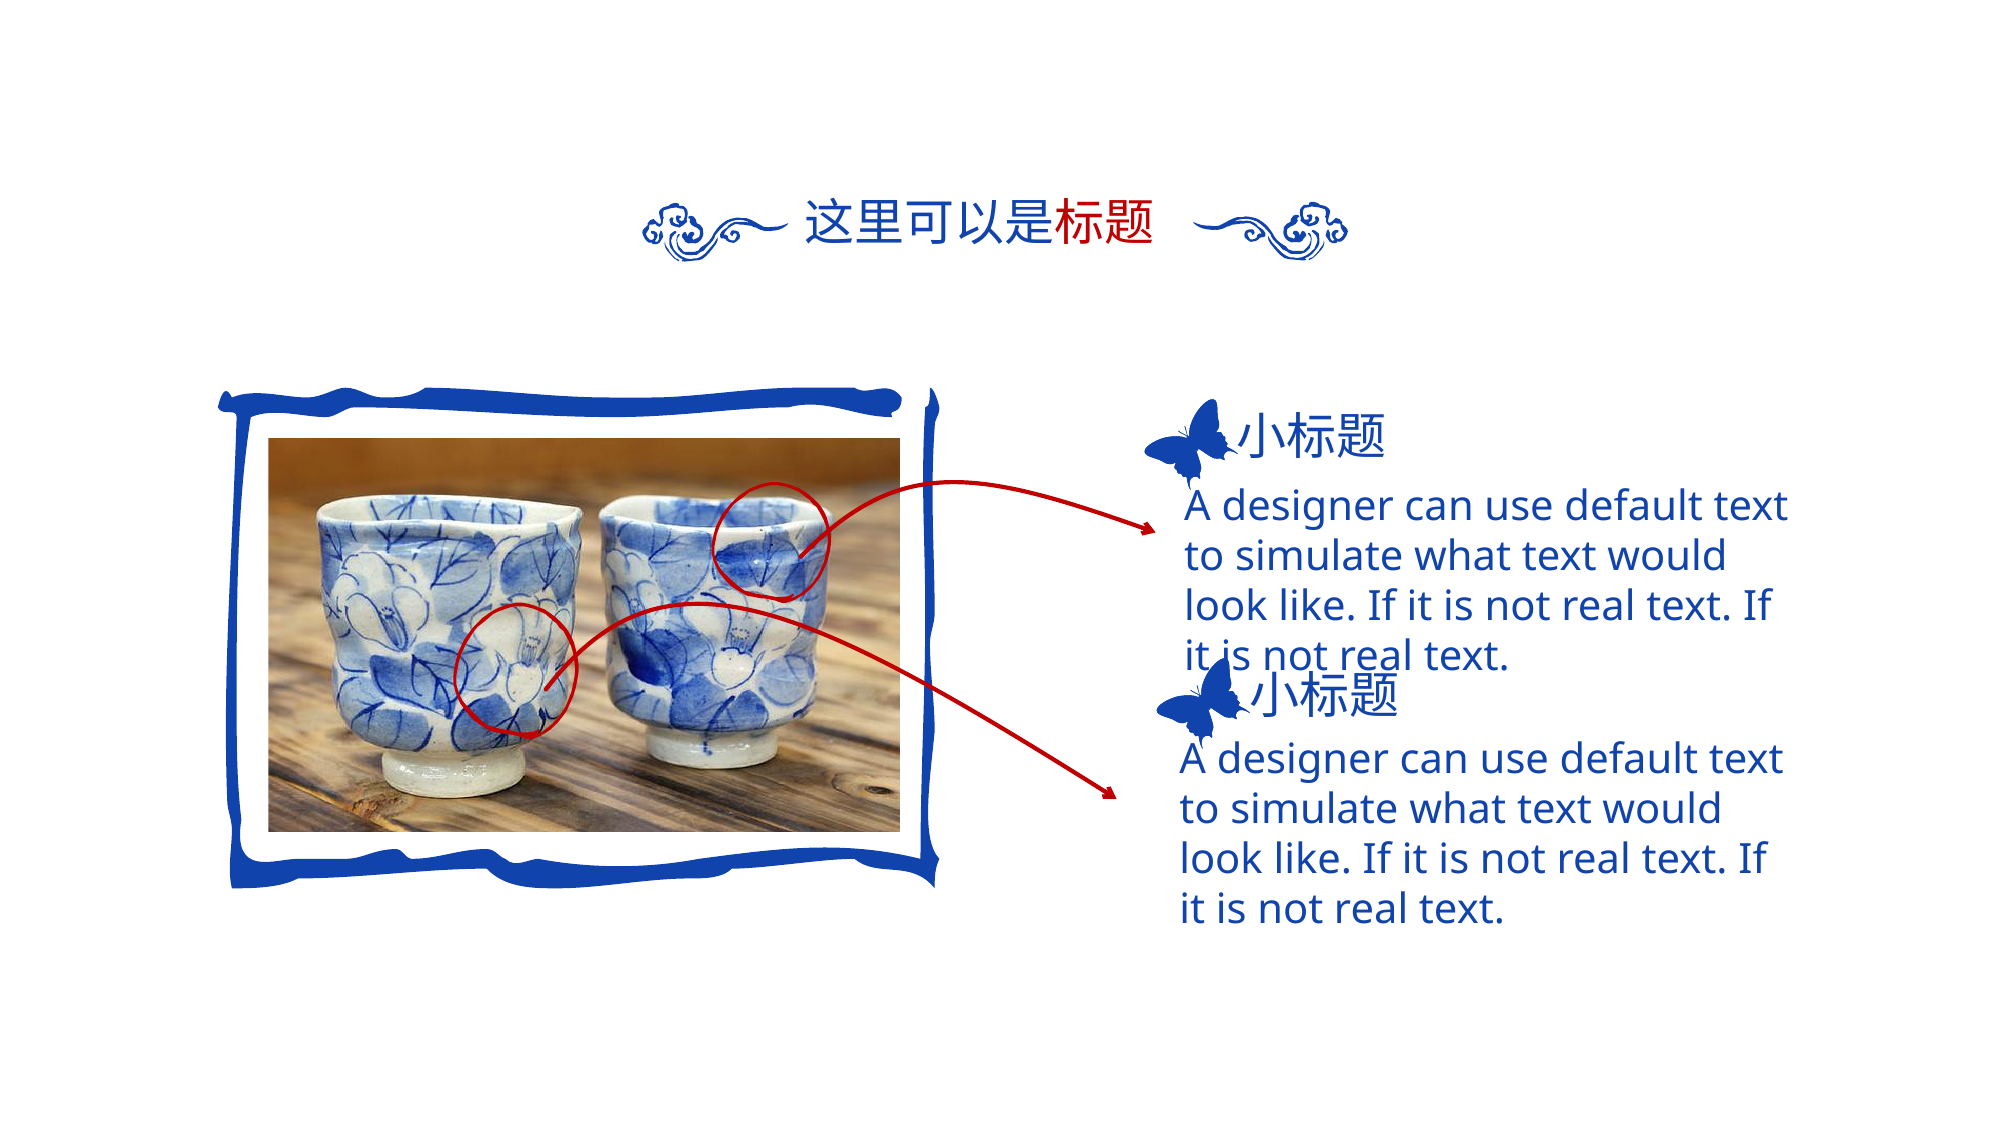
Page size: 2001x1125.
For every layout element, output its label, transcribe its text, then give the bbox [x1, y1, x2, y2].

text_box [217, 387, 940, 889]
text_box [642, 183, 1348, 263]
text_box A designer can use default text to simulate what text would look like. If it is not real text. If it is not real text. [1164, 724, 1808, 990]
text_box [1144, 397, 1241, 493]
text_box [711, 482, 832, 603]
text_box 小标题 [1241, 397, 1415, 473]
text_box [1156, 656, 1253, 752]
text_box 小标题 [1253, 656, 1427, 732]
text_box [830, 481, 1156, 555]
text_box [267, 437, 901, 833]
text_box [544, 656, 575, 695]
text_box [799, 531, 827, 558]
text_box [574, 602, 1117, 799]
text_box [453, 602, 579, 740]
text_box A designer can use default text to simulate what text would look like. If it is not real text. If it is not real text. [1169, 471, 1813, 736]
